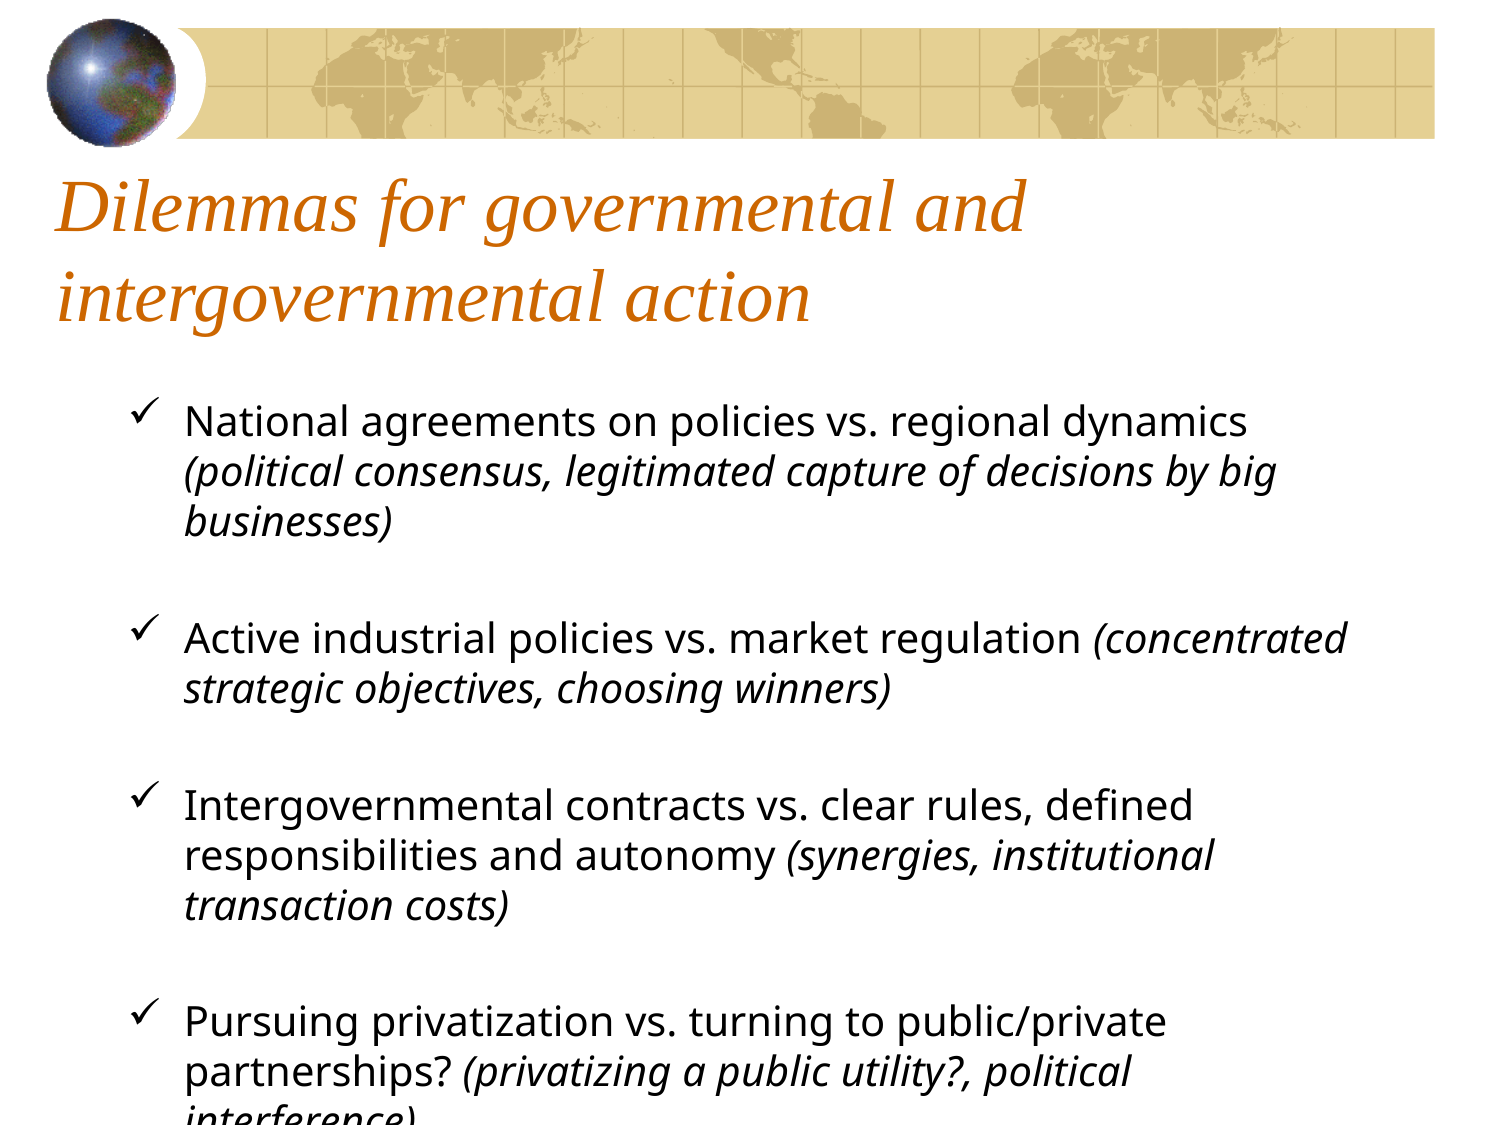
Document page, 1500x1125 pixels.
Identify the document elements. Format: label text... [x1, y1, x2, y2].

list National agreements on policies vs. regional dynamics (political consensus, legitimated capture of decisions by big businesses) Active industrial policies vs. market regulation (concentrated strategic objectives, choosing winners) Intergovernmental contracts vs. clear rules, defined responsibilities and autonomy (synergies, institutional transaction costs) Pursuing privatization vs. turning to public/private partnerships? (privatizing a public utility?, political interference) [112, 387, 1388, 1063]
title Dilemmas for governmental and intergovernmental action [40, 152, 1316, 341]
picture [42, 14, 190, 151]
